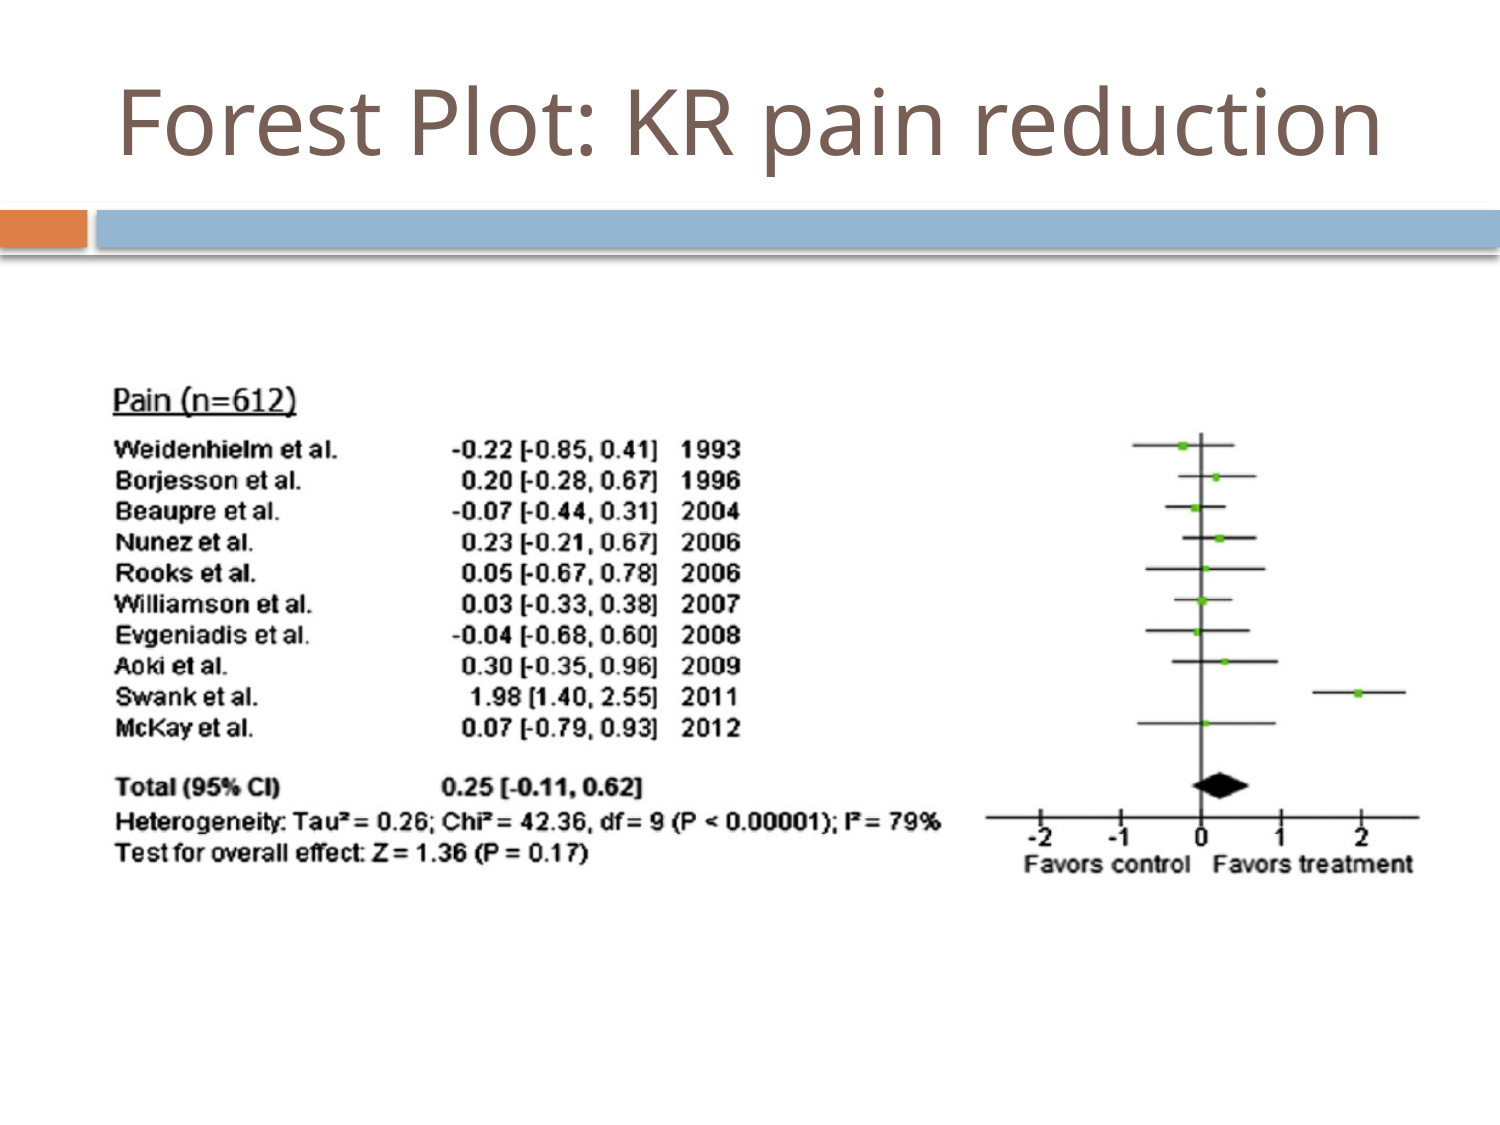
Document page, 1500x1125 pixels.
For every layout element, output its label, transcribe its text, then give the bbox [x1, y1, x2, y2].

title Forest Plot: KR pain reduction [100, 37, 1438, 200]
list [100, 373, 1439, 889]
